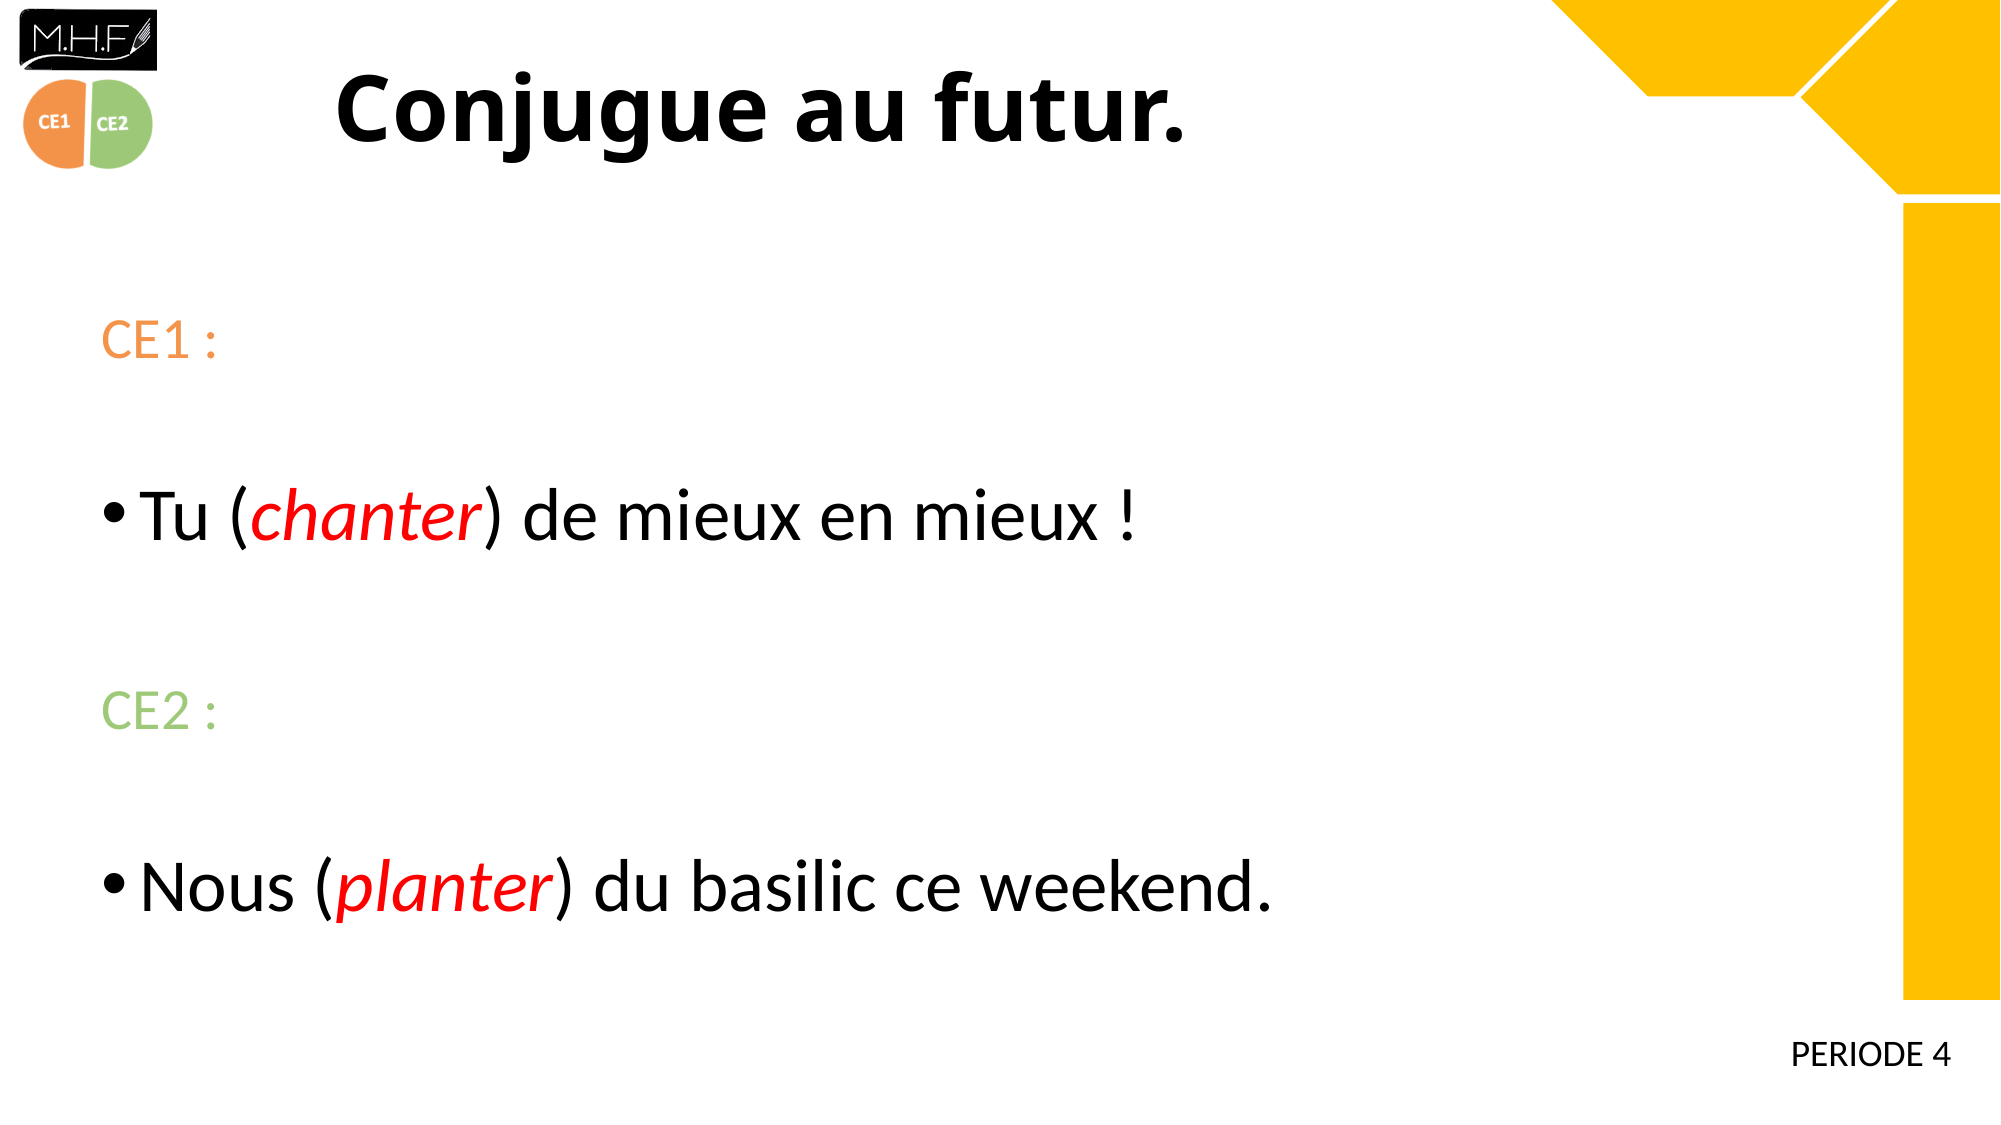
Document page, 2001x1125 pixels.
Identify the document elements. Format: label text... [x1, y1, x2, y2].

text_box [1902, 202, 2000, 1001]
list CE1 : Tu (chanter) de mieux en mieux ! CE2 : Nous (planter) du basilic ce weekend. [86, 300, 1853, 1015]
text_box [1031, 299, 1853, 1014]
title Conjugue au futur. [318, 3, 1865, 221]
text_box [1799, 0, 2000, 196]
text_box [1549, 0, 1892, 98]
picture [1, 7, 177, 207]
text_box PERIODE 4 [1362, 1021, 1967, 1125]
